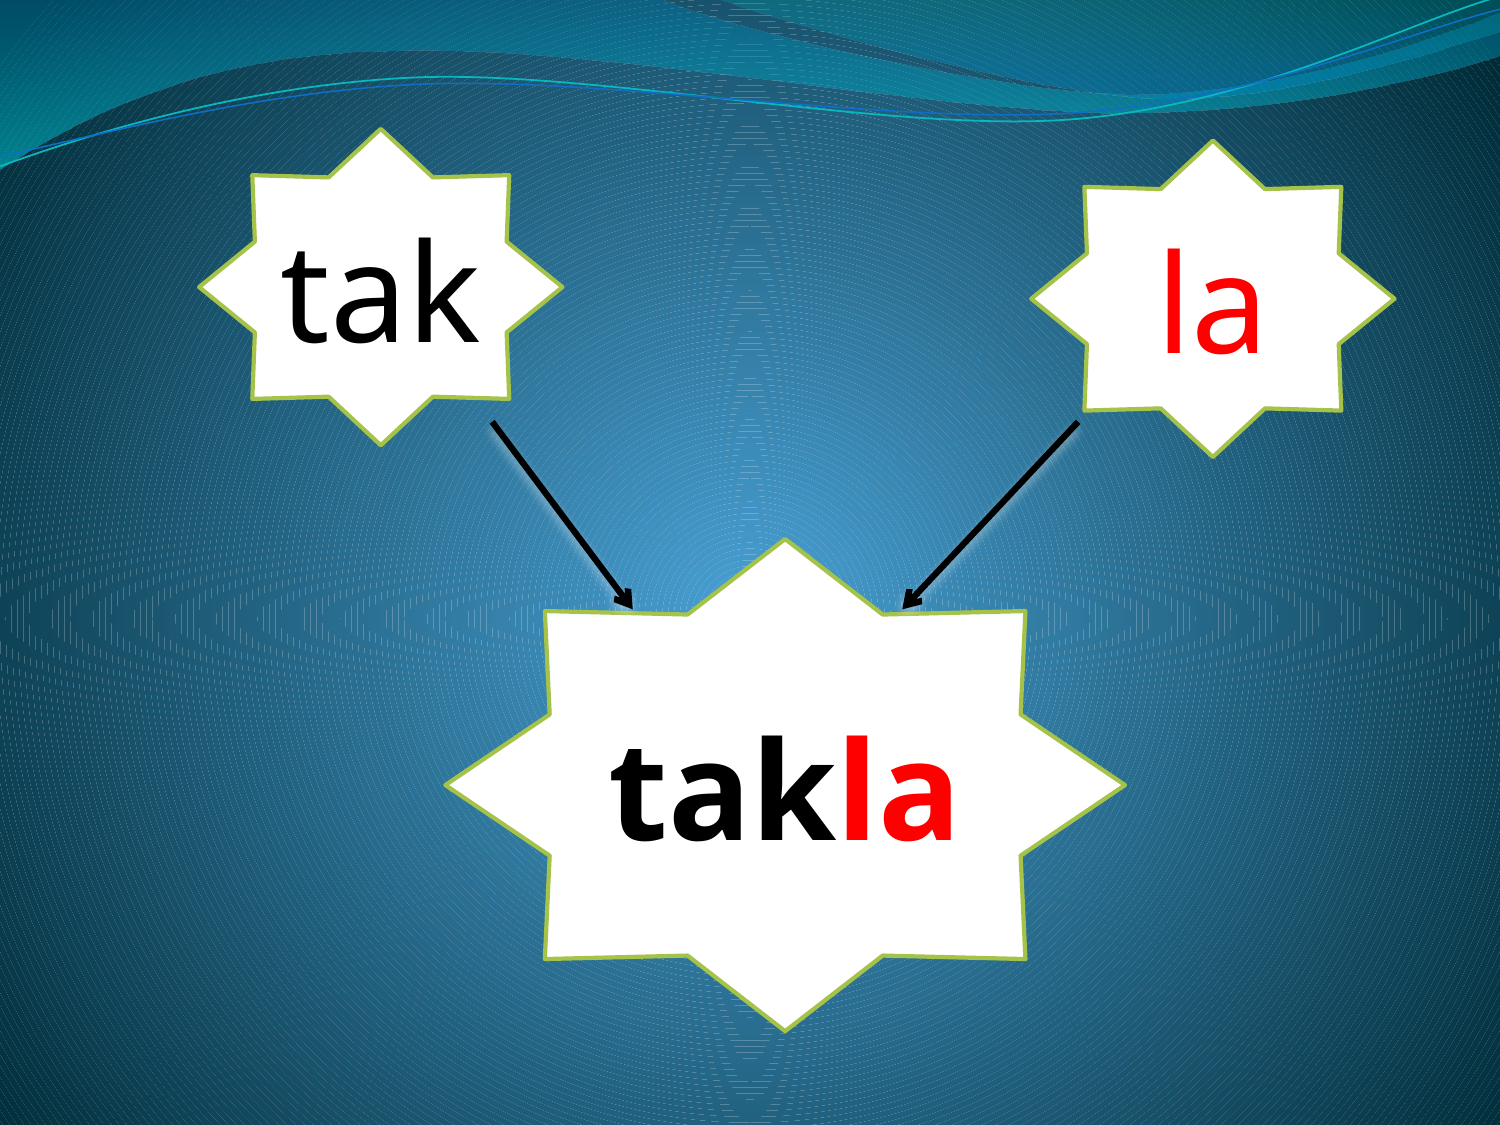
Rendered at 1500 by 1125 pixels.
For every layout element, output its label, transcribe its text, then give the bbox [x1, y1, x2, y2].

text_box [468, 445, 657, 587]
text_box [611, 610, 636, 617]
text_box la [1029, 139, 1397, 459]
text_box tak [197, 127, 565, 447]
text_box takla [443, 537, 1128, 1033]
text_box Ata atlet al. [895, 612, 1028, 618]
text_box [896, 427, 1085, 604]
